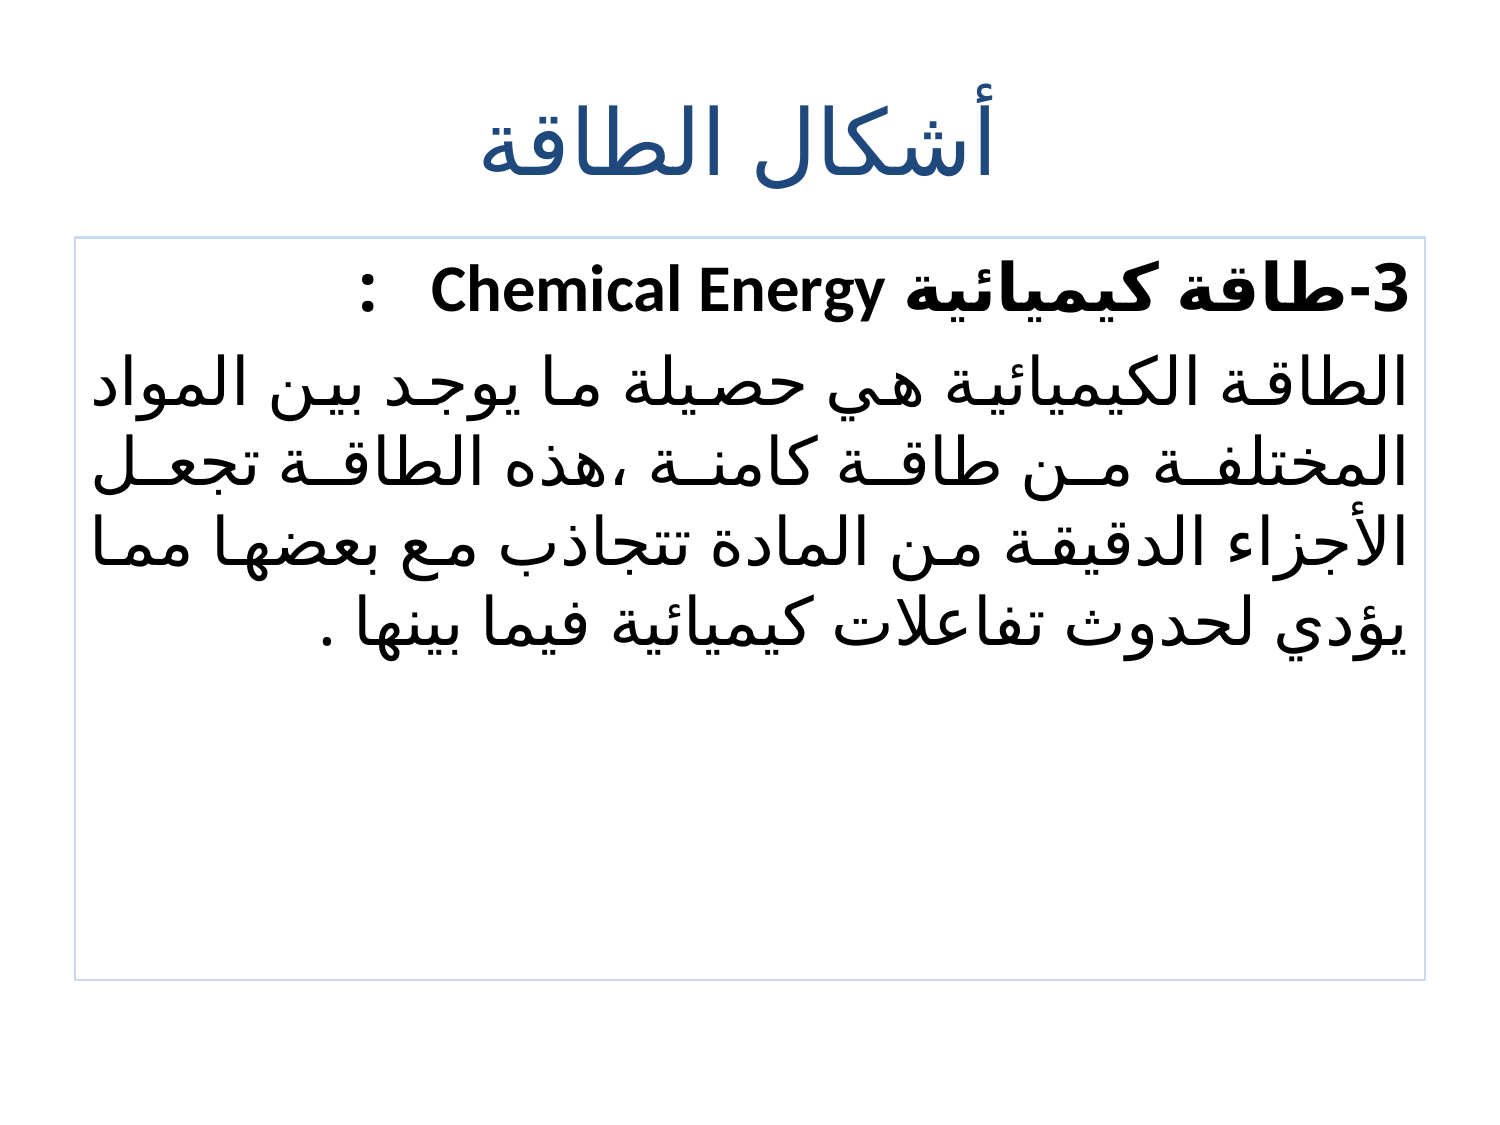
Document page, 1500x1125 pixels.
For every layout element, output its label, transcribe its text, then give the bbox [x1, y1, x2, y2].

title أشكال الطاقة [75, 45, 1425, 233]
list 3-طاقة كيميائية Chemical Energy : الطاقة الكيميائية هي حصيلة ما يوجد بين المواد المختلفة من طاقة كامنة ،هذه الطاقة تجعل الأجزاء الدقيقة من المادة تتجاذب مع بعضها مما يؤدي لحدوث تفاعلات كيميائية فيما بينها . [75, 237, 1425, 980]
